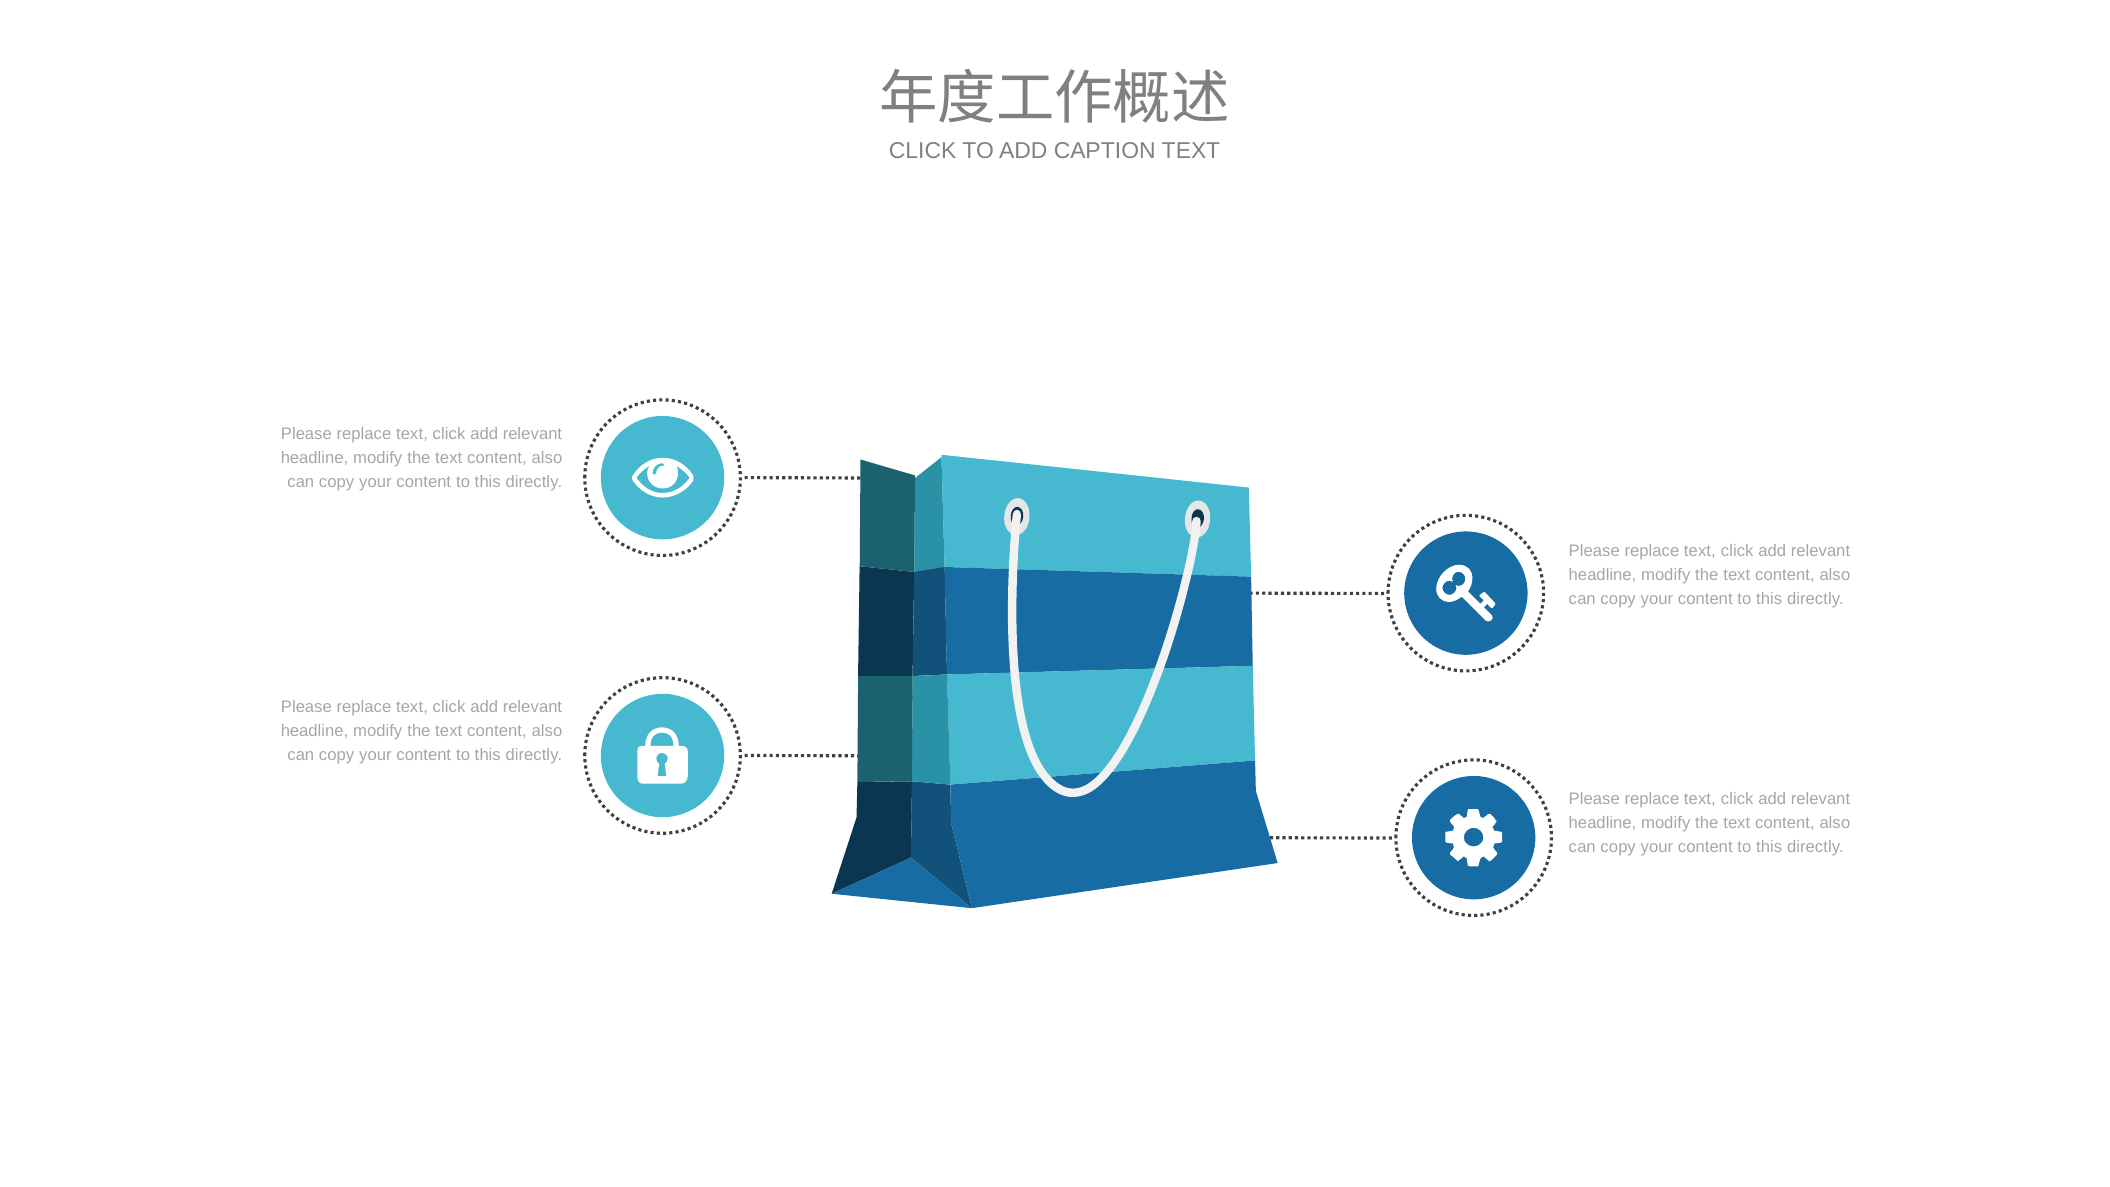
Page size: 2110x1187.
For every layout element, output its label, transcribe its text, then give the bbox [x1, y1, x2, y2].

text_box 年度工作概述 [865, 60, 1245, 131]
text_box Please replace text, click add relevant headline, modify the text content, also can copy your content to this directly. [1568, 535, 1860, 608]
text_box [831, 454, 1278, 909]
text_box Please replace text, click add relevant headline, modify the text content, also can copy your content to this directly. [271, 692, 563, 764]
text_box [1395, 759, 1552, 916]
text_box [584, 399, 741, 556]
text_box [1387, 515, 1544, 671]
text_box CLICK TO ADD CAPTION TEXT [865, 135, 1245, 163]
text_box Please replace text, click add relevant headline, modify the text content, also can copy your content to this directly. [1568, 784, 1860, 856]
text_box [584, 677, 741, 834]
text_box Please replace text, click add relevant headline, modify the text content, also can copy your content to this directly. [271, 419, 563, 491]
